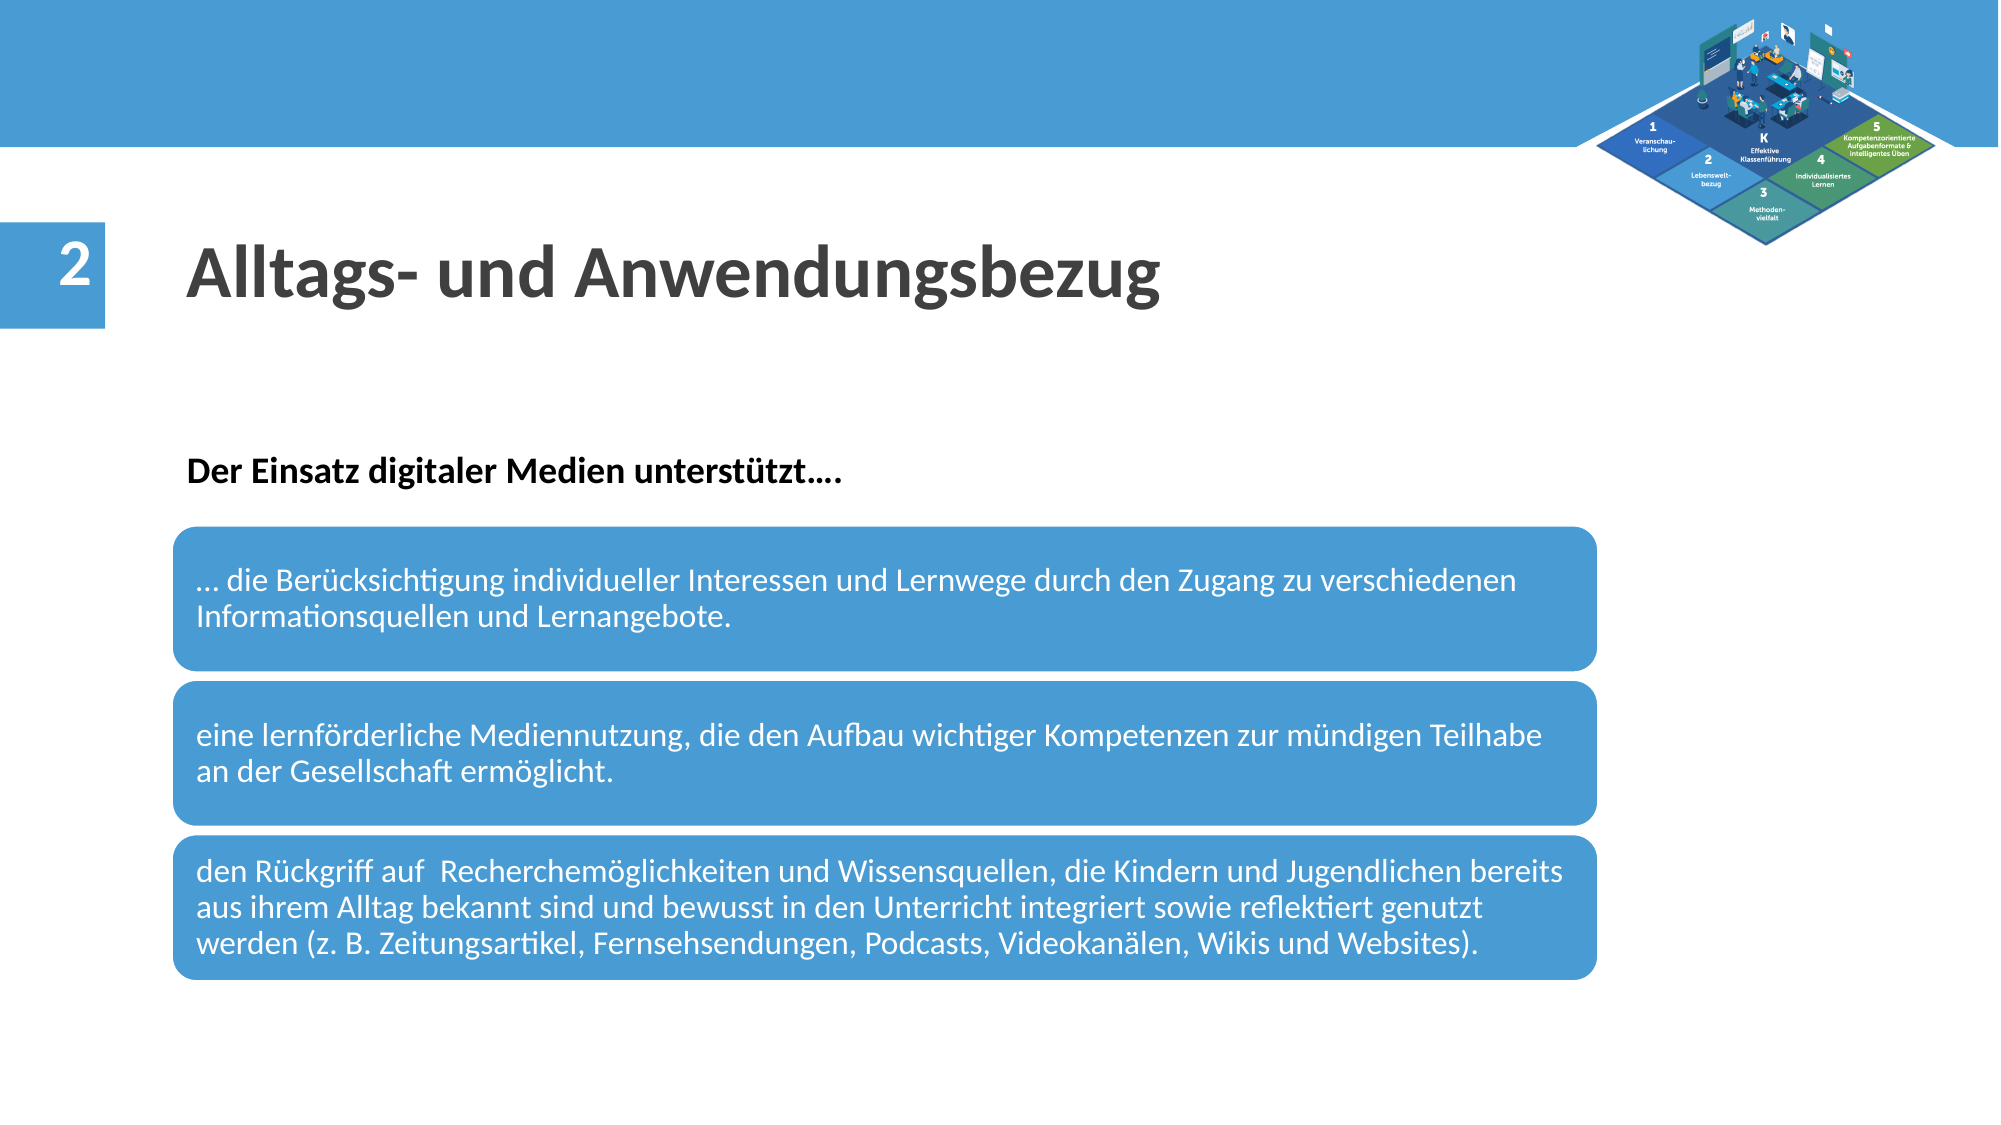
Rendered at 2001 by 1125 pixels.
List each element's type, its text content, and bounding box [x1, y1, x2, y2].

list Der Einsatz digitaler Medien unterstützt…. [171, 443, 1599, 471]
picture [1589, 12, 1942, 249]
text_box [171, 471, 1599, 1036]
list Alltags- und Anwendungsbezug [171, 227, 1663, 322]
